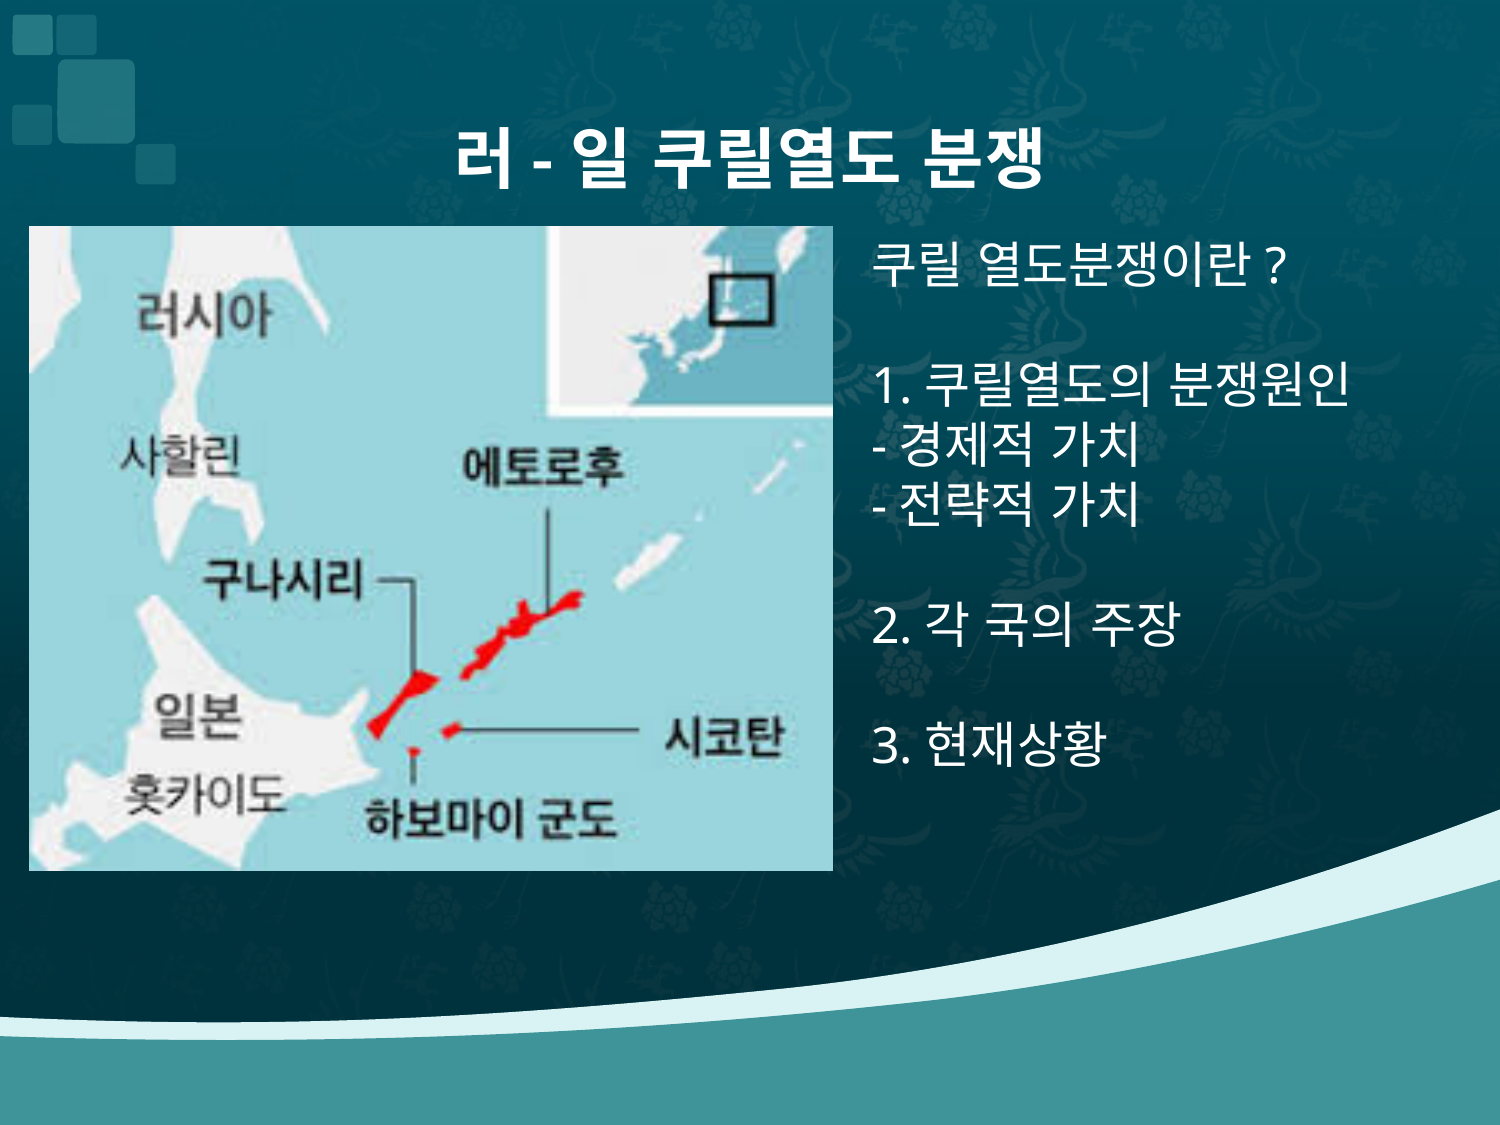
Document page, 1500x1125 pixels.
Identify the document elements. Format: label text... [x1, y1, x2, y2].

title 러-일 쿠릴열도 분쟁 [113, 85, 1388, 228]
text_box 쿠릴 열도분쟁이란? 1.쿠릴열도의 분쟁원인 -경제적 가치 -전략적 가치 2.각 국의 주장 3.현재상황 [856, 226, 1459, 841]
picture [29, 226, 833, 872]
